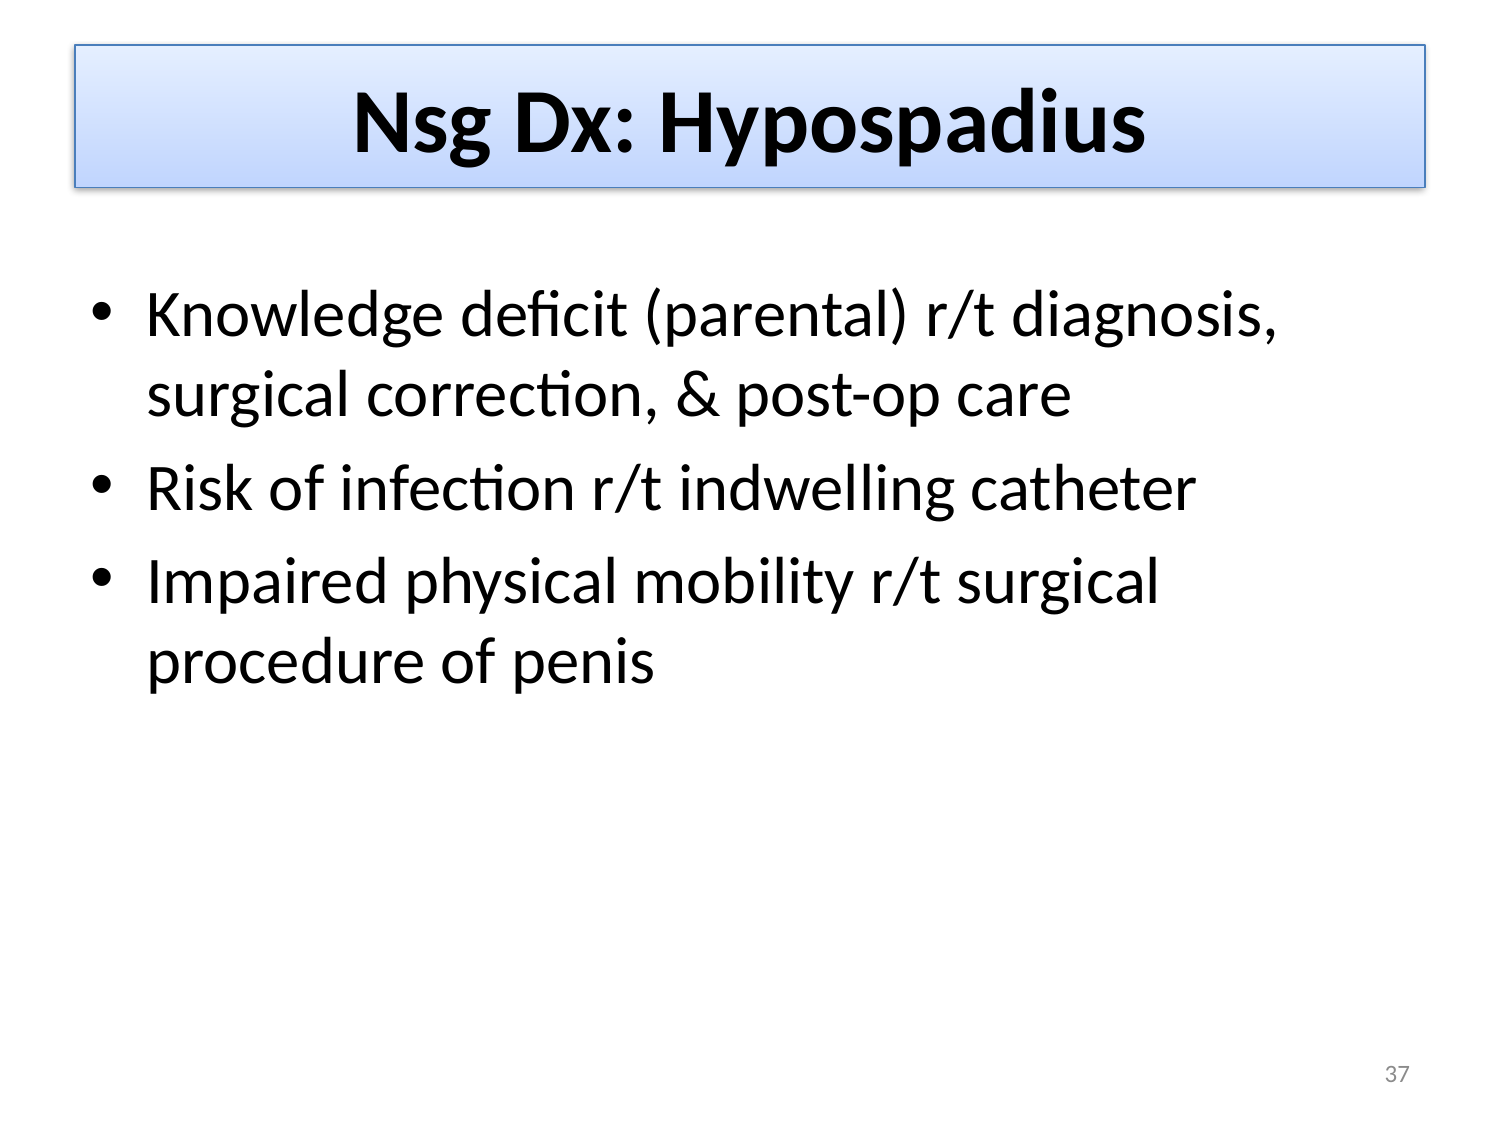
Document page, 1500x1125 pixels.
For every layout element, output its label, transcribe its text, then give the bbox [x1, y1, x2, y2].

title Nsg Dx: Hypospadius [74, 44, 1426, 188]
slide_number 37 [1074, 1042, 1425, 1103]
list Knowledge deficit (parental) r/t diagnosis, surgical correction, & post-op care Risk of infection r/t indwelling catheter Impaired physical mobility r/t surgical procedure of penis [75, 262, 1425, 1005]
